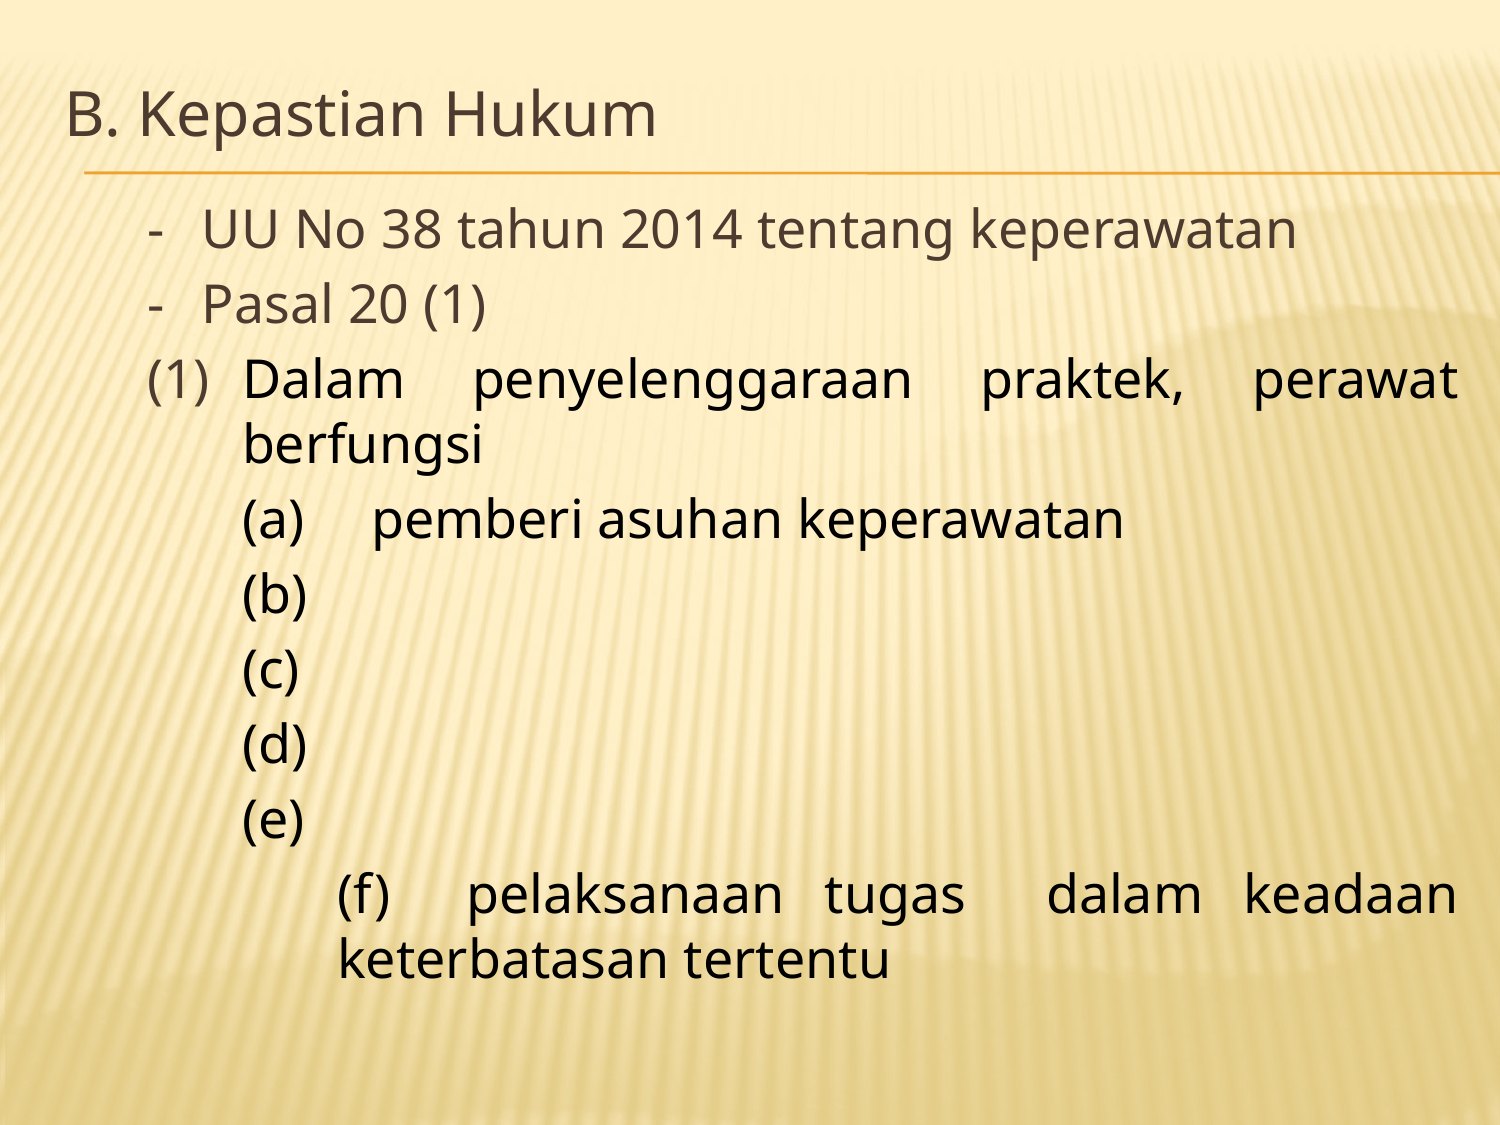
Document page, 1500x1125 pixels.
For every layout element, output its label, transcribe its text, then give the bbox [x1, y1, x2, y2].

title B. Kepastian Hukum [50, 58, 1475, 164]
list - UU No 38 tahun 2014 tentang keperawatan - Pasal 20 (1) (1) Dalam penyelenggaraan praktek, perawat berfungsi (a) pemberi asuhan keperawatan (b) (c) (d) (e) (f) pelaksanaan tugas dalam keadaan keterbatasan tertentu [50, 187, 1475, 998]
